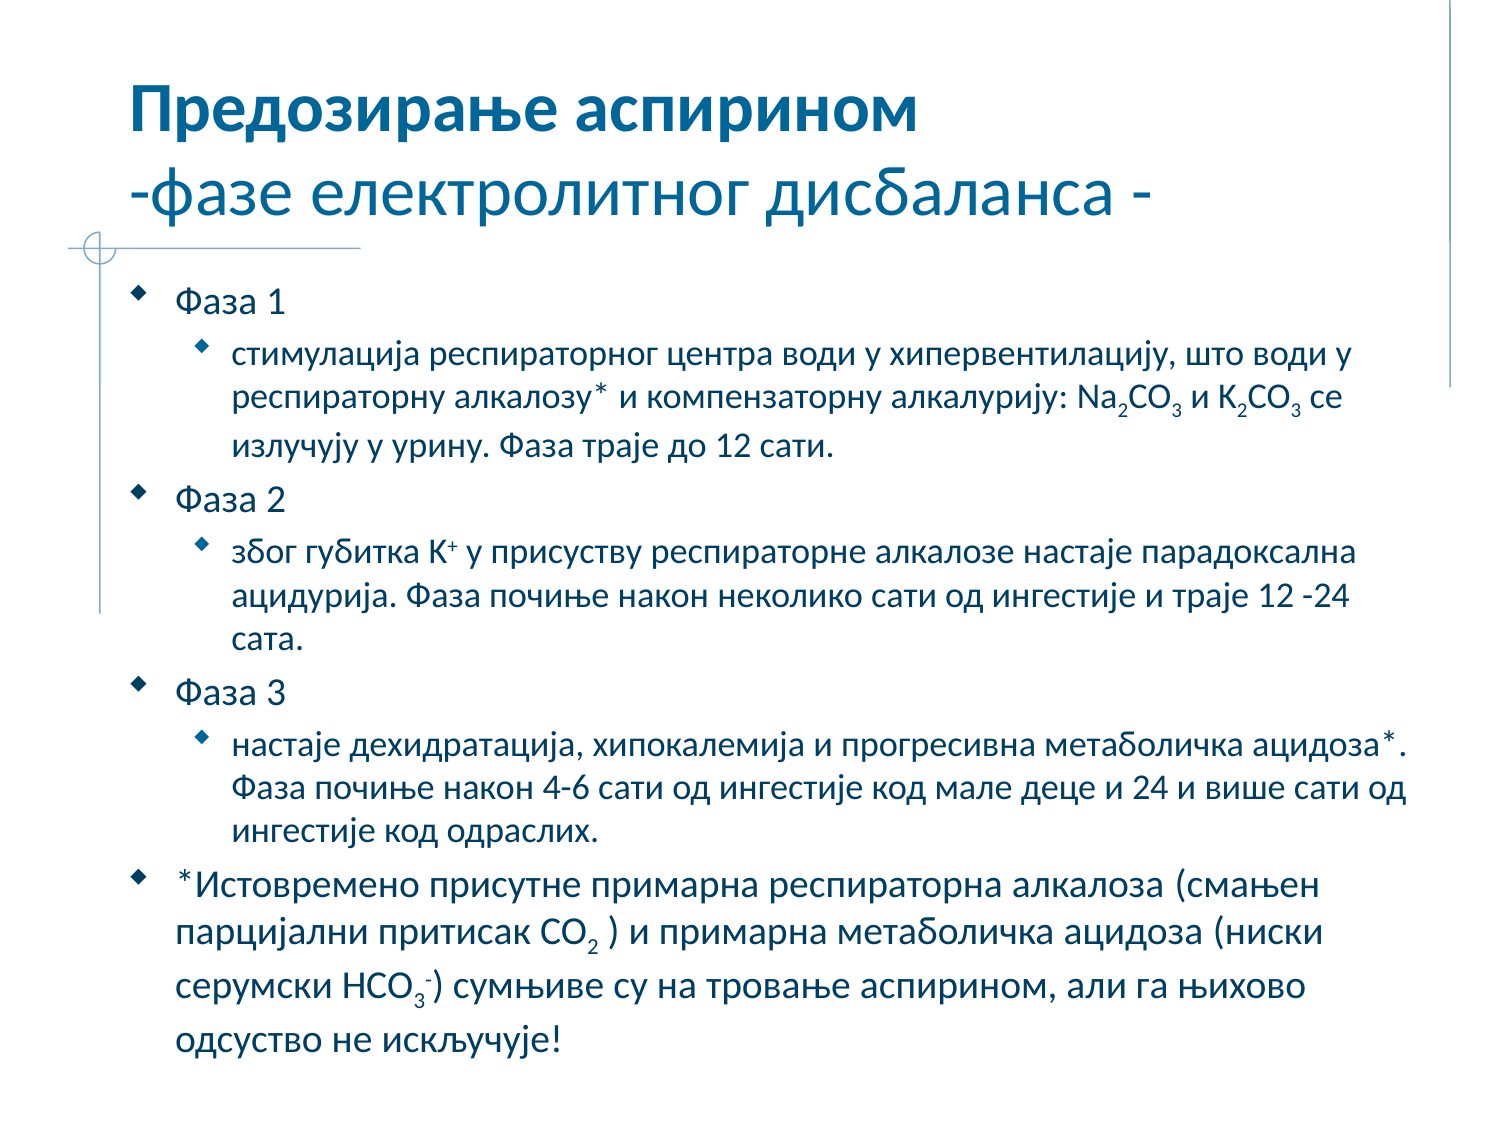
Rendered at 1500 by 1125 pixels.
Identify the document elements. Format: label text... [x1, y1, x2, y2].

list Фаза 1 стимулација респираторног центра води у хипервентилацију, што води у респираторну алкалозу* и компензаторну алкалурију: Na2CO3 и K2CO3 се излучују у урину. Фаза траје до 12 сати. Фаза 2 због губитка K+ у присуству респираторне алкалозе настаје парадоксална ацидурија. Фаза почиње након неколико сати од ингестије и траје 12 -24 сата. Фаза 3 настаје дехидратација, хипокалемија и прогресивна метаболичка ацидоза*. Фаза почиње након 4-6 сати од ингестије код мале деце и 24 и више сати од ингестије код одраслих. *Истовремено присутне примарна респираторна алкалоза (смањен парцијални притисак CO2 ) и примарна метаболичка ацидоза (ниски серумски HCO3-) сумњиве су на тровање аспирином, али га њихово одсуство не искључује! [111, 266, 1436, 1071]
title Предозирање аспирином -фазе електролитног дисбаланса - [113, 49, 1436, 238]
